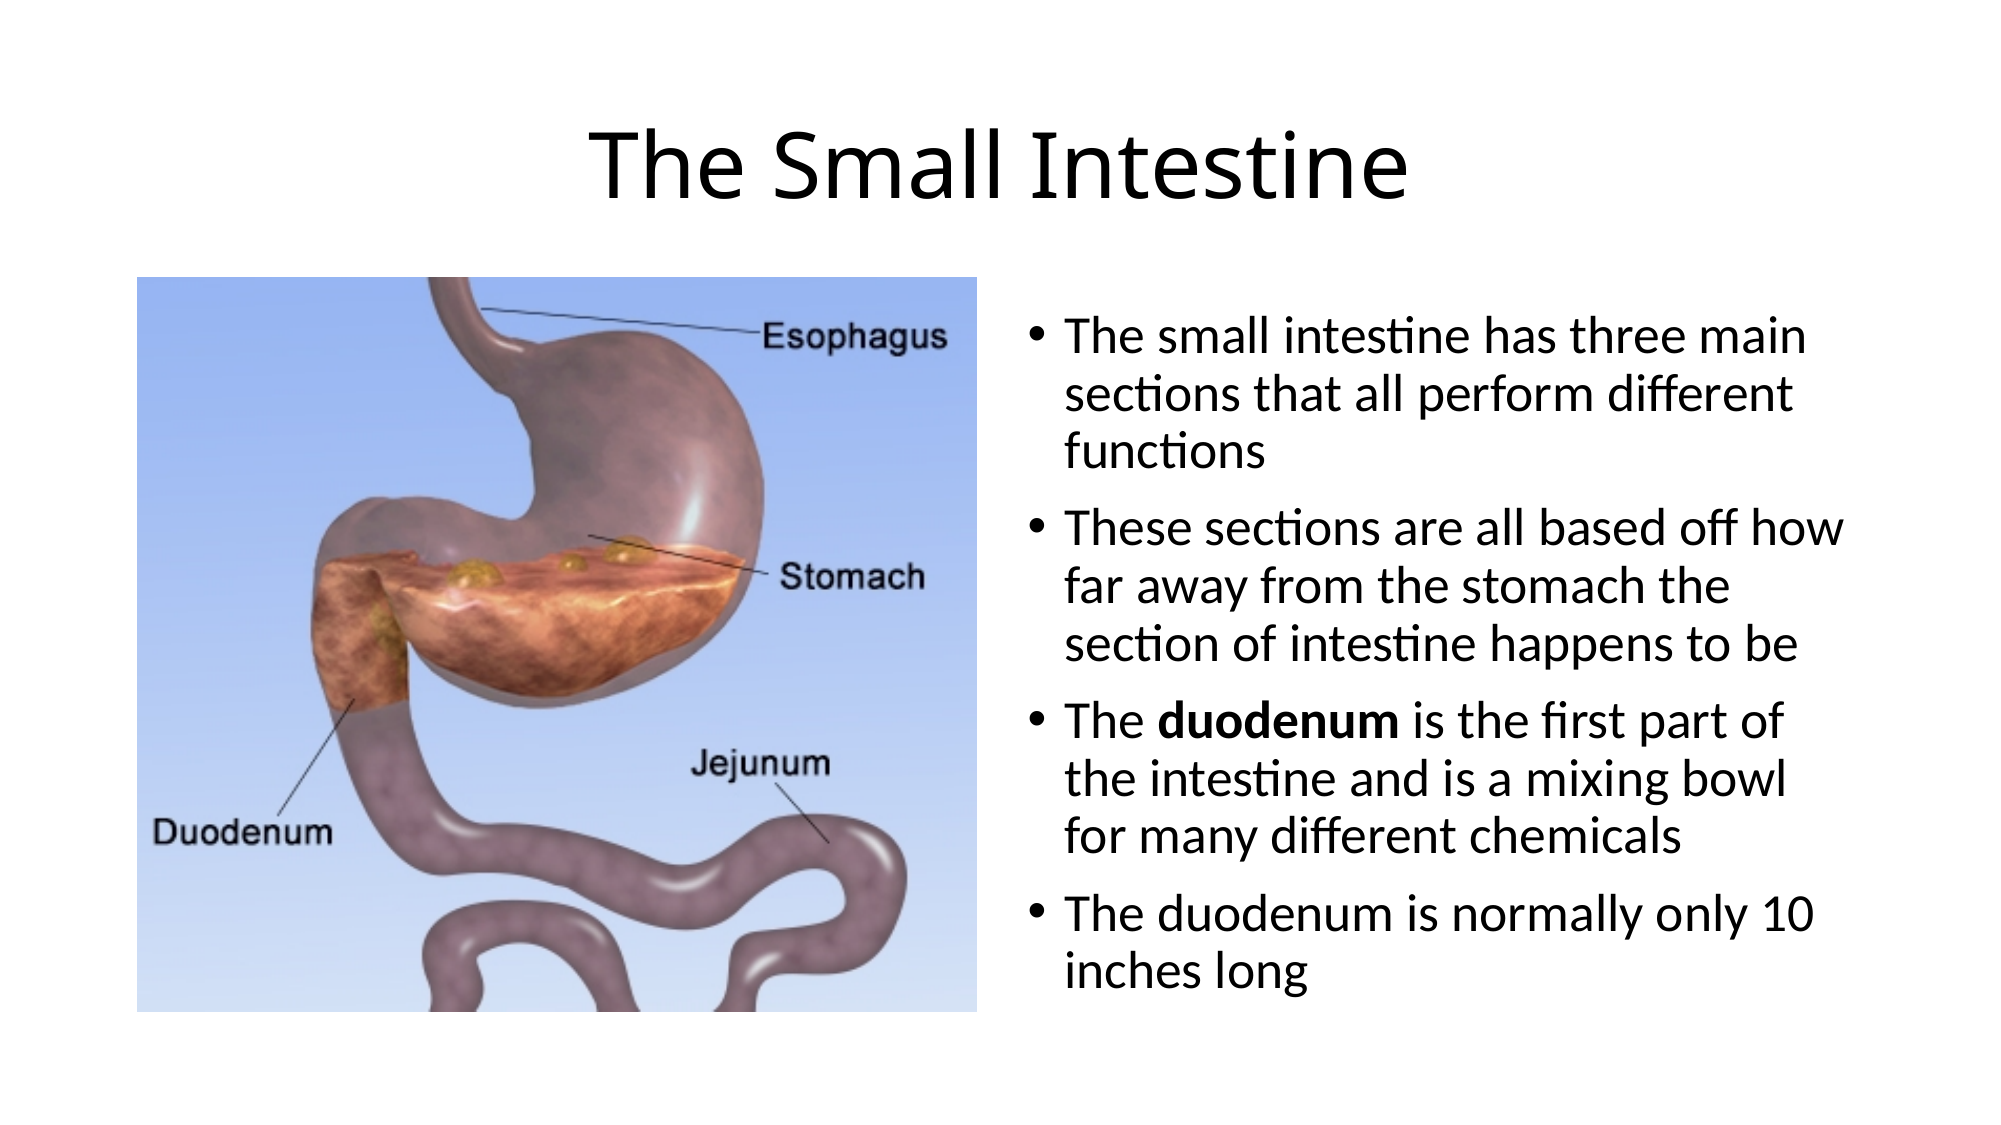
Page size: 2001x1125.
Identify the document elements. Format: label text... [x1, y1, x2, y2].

list The small intestine has three main sections that all perform different functions These sections are all based off how far away from the stomach the section of intestine happens to be The duodenum is the first part of the intestine and is a mixing bowl for many different chemicals The duodenum is normally only 10 inches long [1012, 299, 1863, 1055]
title The Small Intestine [137, 59, 1863, 278]
picture [137, 277, 977, 1012]
